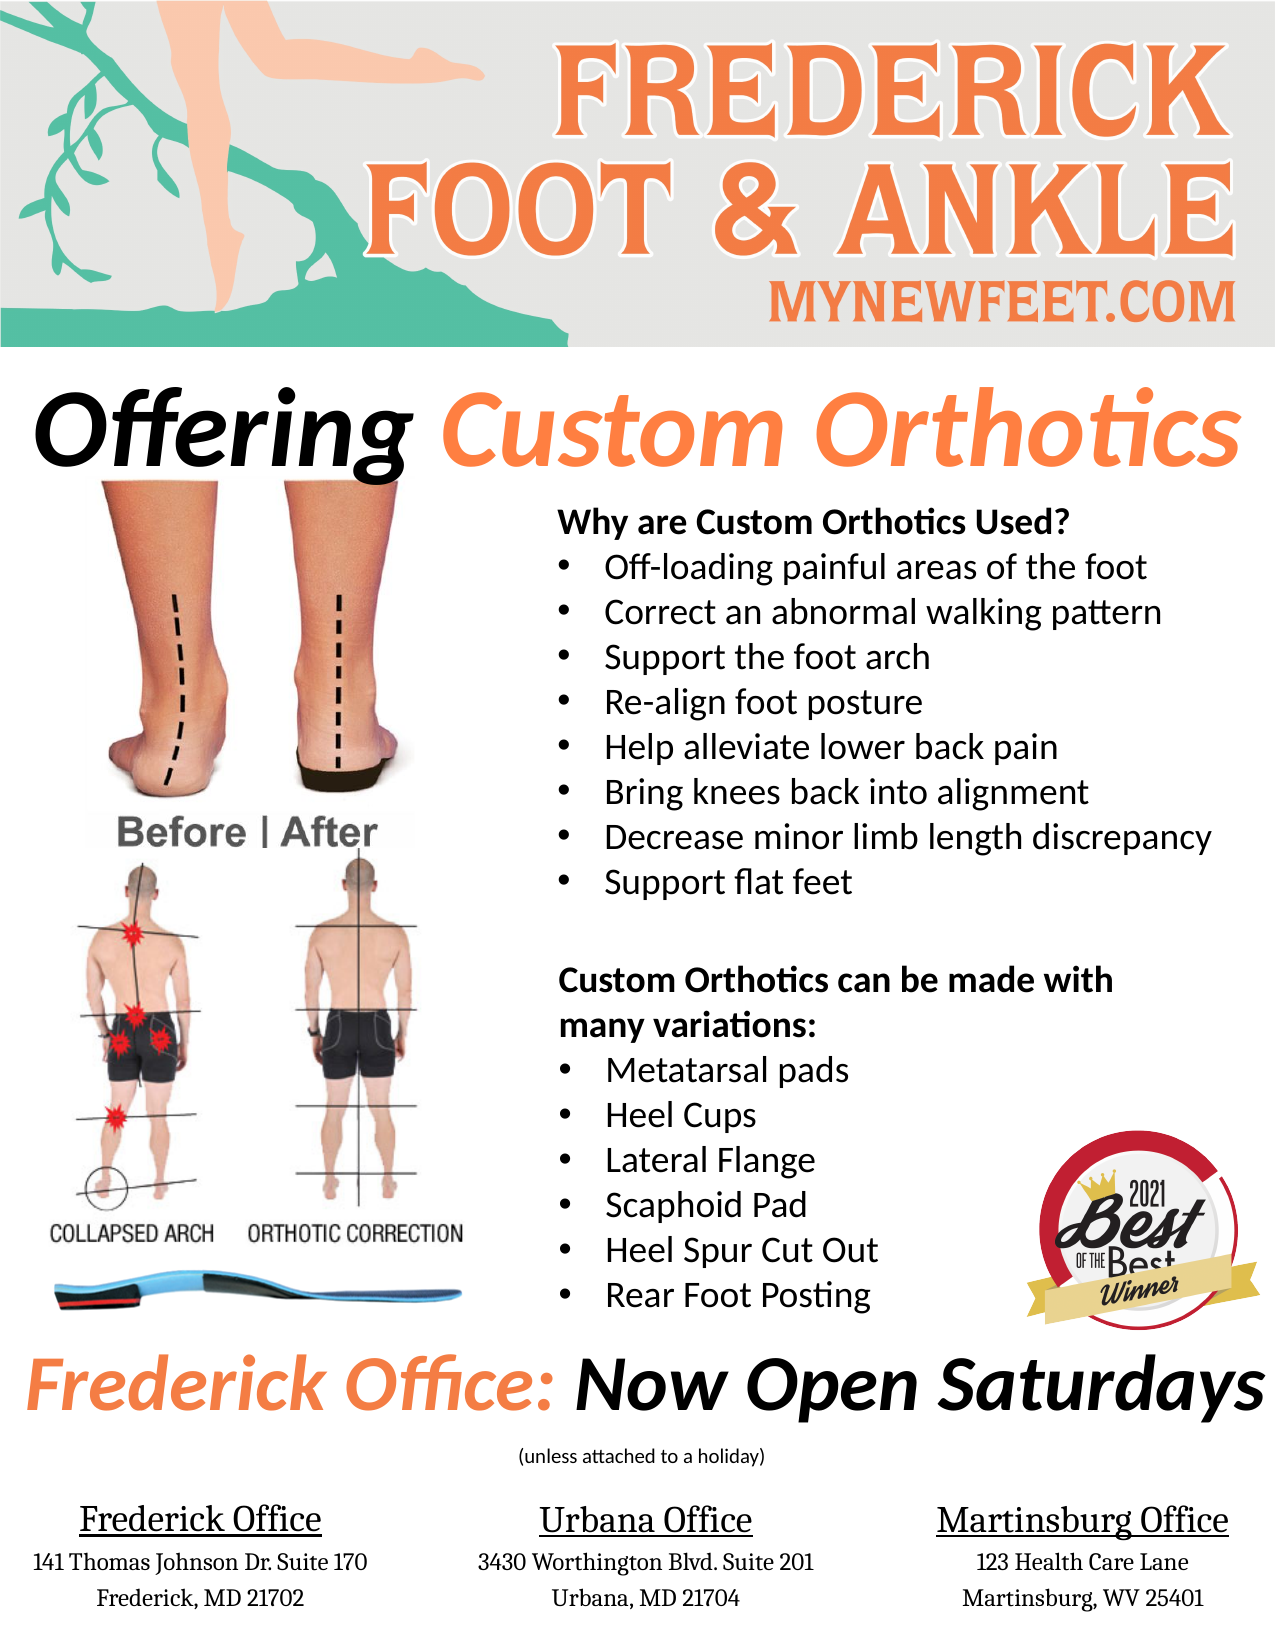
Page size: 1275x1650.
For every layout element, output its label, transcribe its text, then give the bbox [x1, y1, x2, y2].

text_box Martinsburg Office 123 Health Care Lane Martinsburg, WV 25401 [890, 1478, 1275, 1619]
picture [0, 0, 1275, 347]
picture [1014, 1119, 1275, 1344]
text_box Frederick Office 141 Thomas Johnson Dr. Suite 170 Frederick, MD 21702 [0, 1477, 402, 1619]
text_box Urbana Office 3430 Worthington Blvd. Suite 201 Urbana, MD 21704 [445, 1478, 847, 1619]
text_box Offering Custom Orthotics [0, 347, 1275, 496]
text_box Custom Orthotics can be made with many variations: Metatarsal pads Heel Cups Lateral Flange Scaphoid Pad Heel Spur Cut Out Rear Foot Posting [543, 948, 1184, 1368]
picture [27, 476, 481, 1337]
text_box Frederick Office: Now Open Saturdays (unless attached to a holiday) [0, 1323, 1275, 1421]
text_box Why are Custom Orthotics Used? Off-loading painful areas of the foot Correct an abnormal walking pattern Support the foot arch Re-align foot posture Help alleviate lower back pain Bring knees back into alignment Decrease minor limb length discrepancy Support flat feet [542, 444, 1275, 955]
